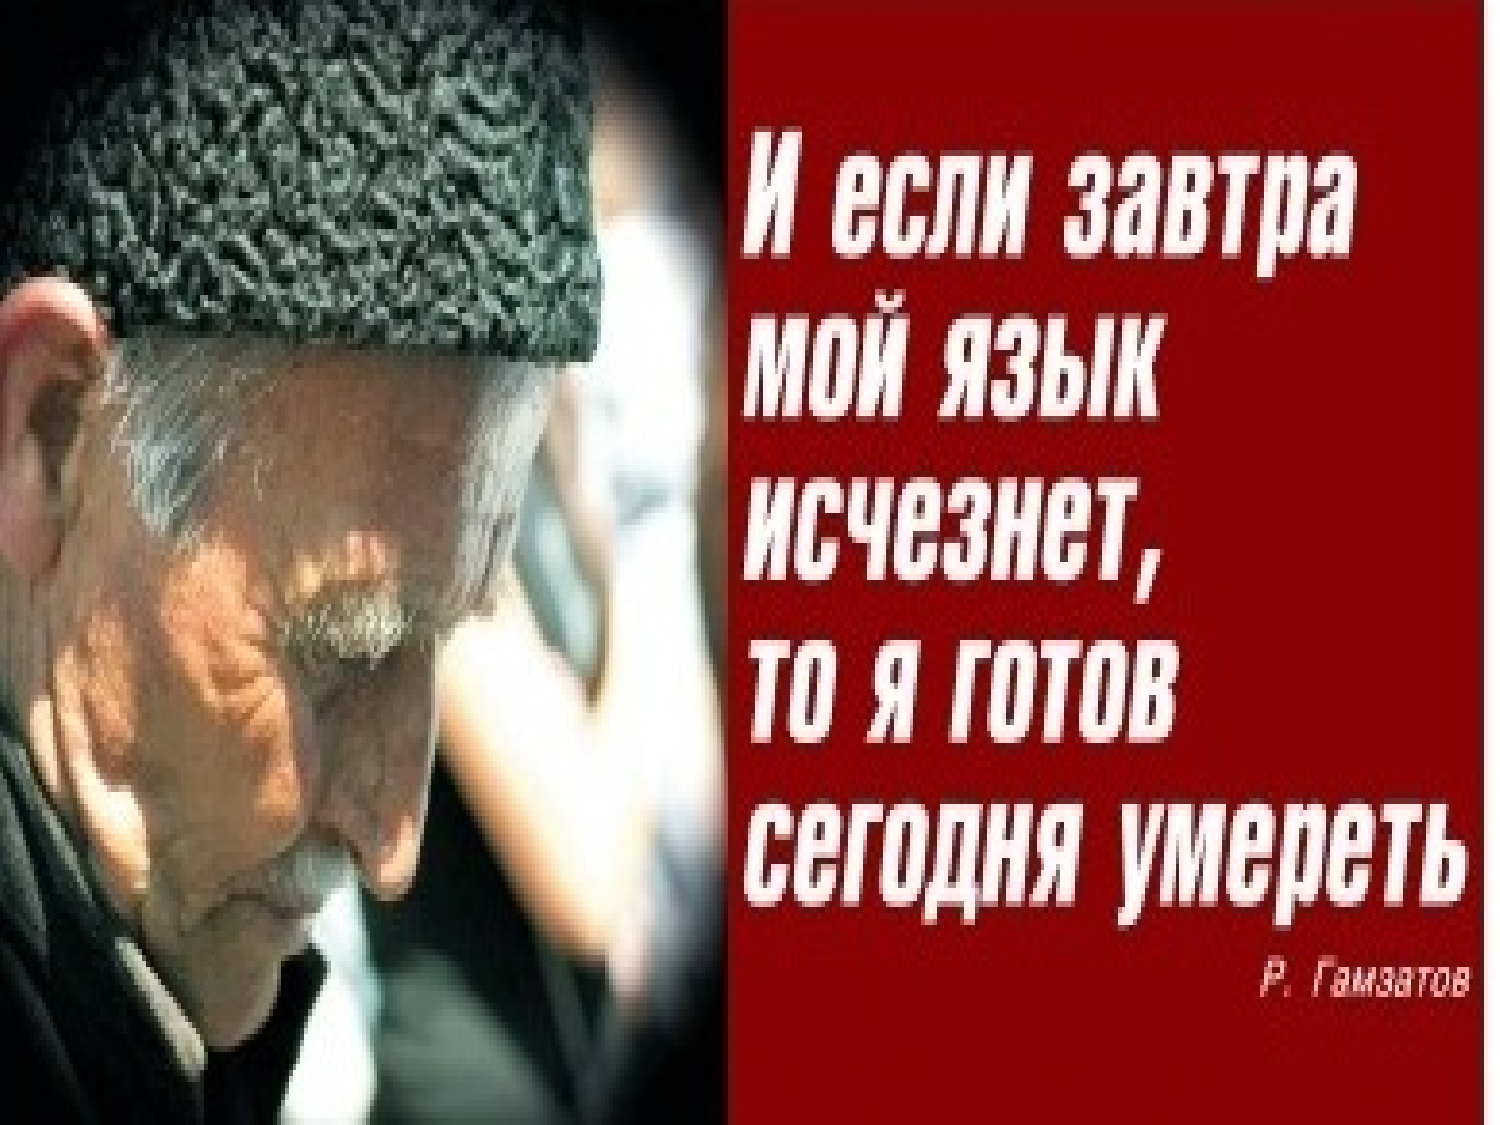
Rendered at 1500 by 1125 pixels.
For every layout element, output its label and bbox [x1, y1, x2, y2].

list [0, 0, 1500, 1125]
